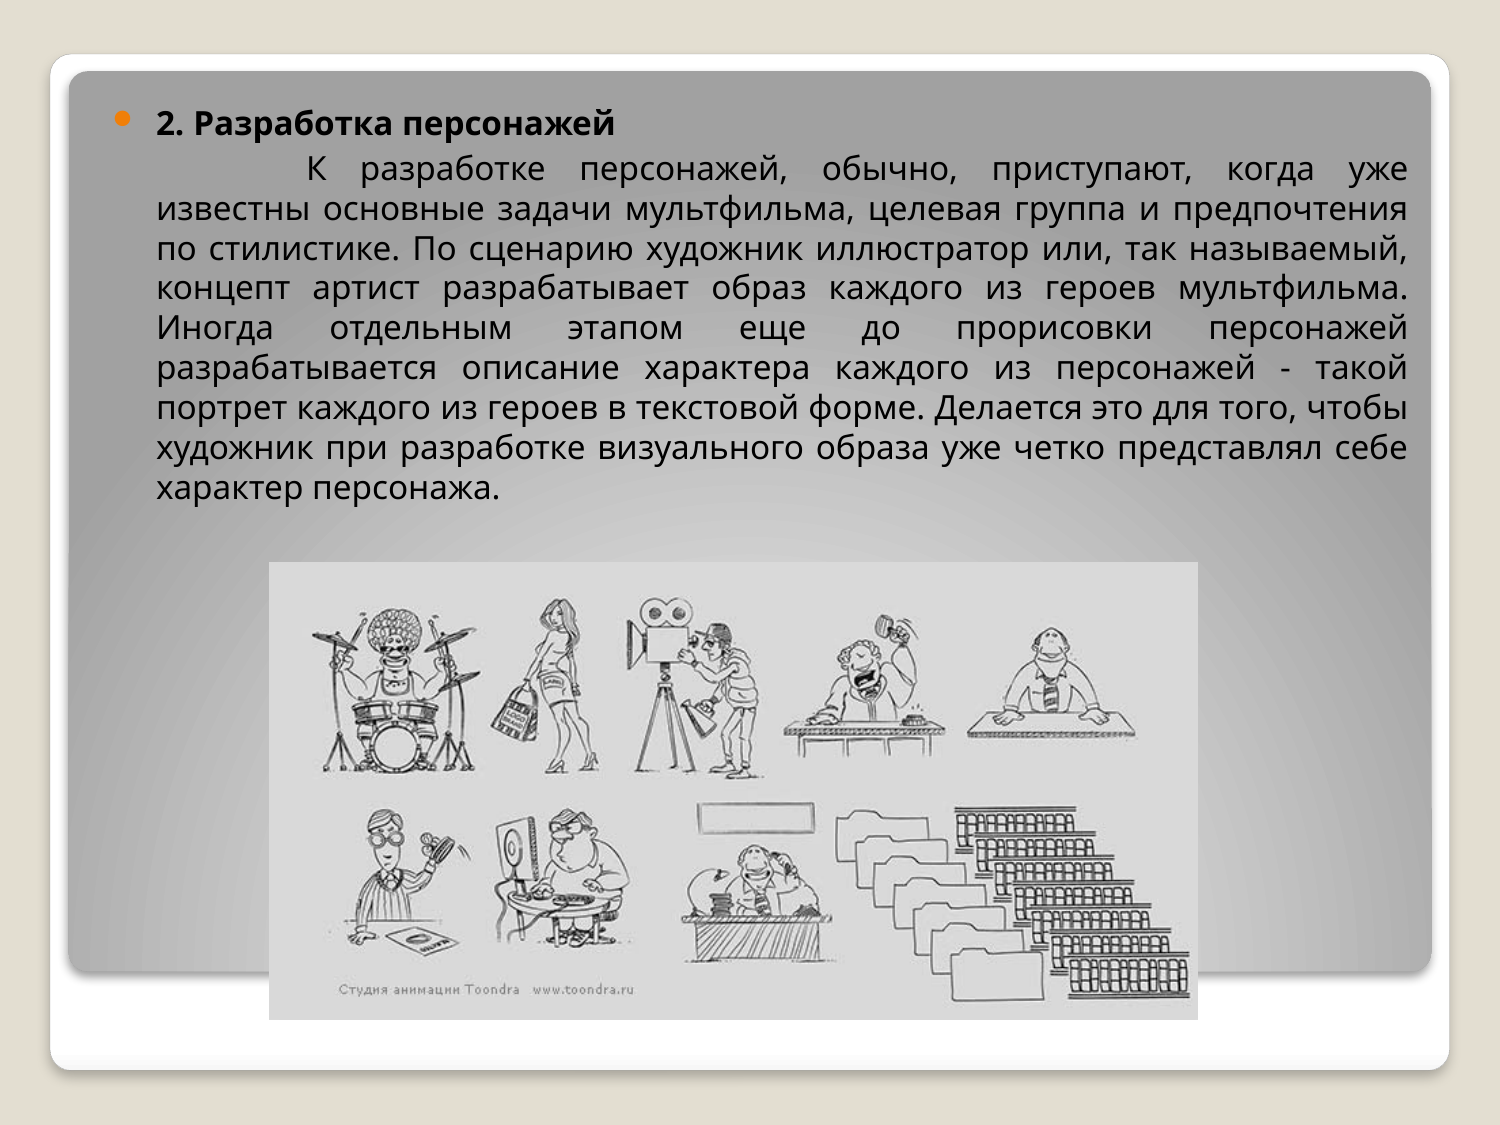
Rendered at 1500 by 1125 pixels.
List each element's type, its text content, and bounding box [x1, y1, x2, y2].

list 2. Разработка персонажей К разработке персонажей, обычно, приступают, когда уже известны основные задачи мультфильма, целевая группа и предпочтения по стилистике. По сценарию художник иллюстратор или, так называемый, концепт артист разрабатывает образ каждого из героев мультфильма. Иногда отдельным этапом еще до прорисовки персонажей разрабатывается описание характера каждого из персонажей - такой портрет каждого из героев в текстовой форме. Делается это для того, чтобы художник при разработке визуального образа уже четко представлял себе характер персонажа. [82, 86, 1425, 985]
picture [269, 562, 1198, 1020]
